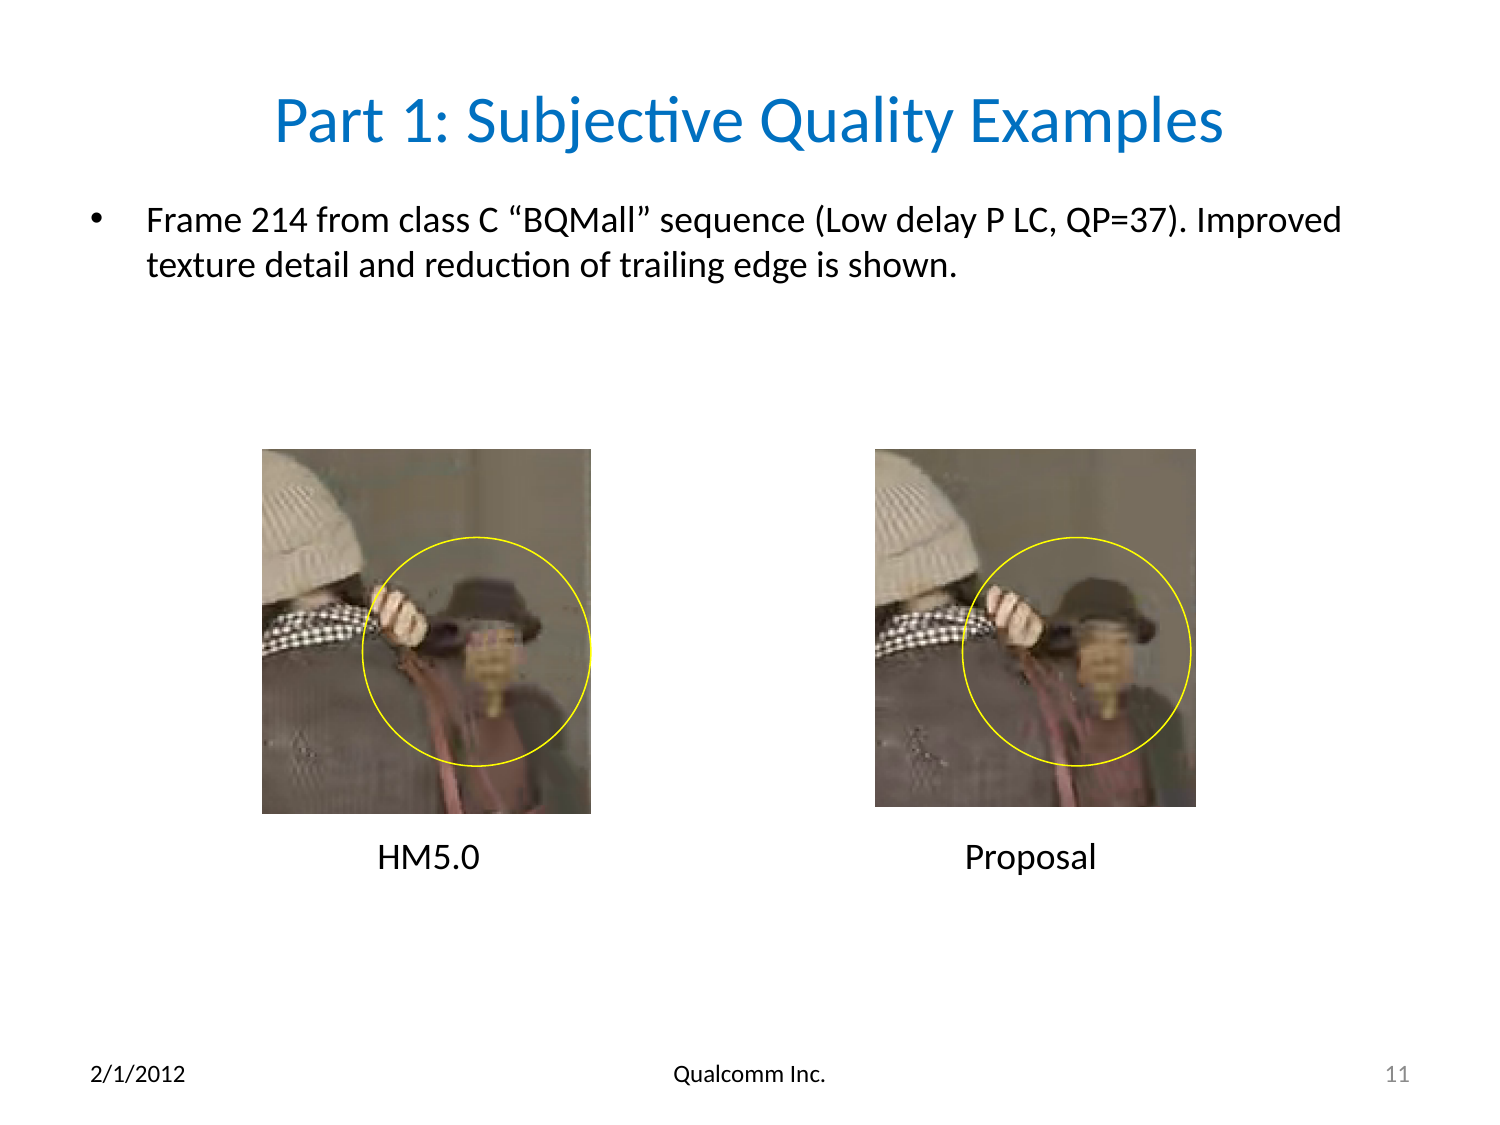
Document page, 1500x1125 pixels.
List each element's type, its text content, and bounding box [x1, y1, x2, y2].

list Frame 214 from class C “BQMall” sequence (Low delay P LC, QP=37). Improved texture detail and reduction of trailing edge is shown. [75, 187, 1425, 1005]
text_box HM5.0 [362, 824, 538, 885]
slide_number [75, 1042, 425, 1103]
slide_number 11 [1074, 1042, 1425, 1103]
footer Qualcomm Inc. [512, 1042, 988, 1103]
text_box Proposal [950, 824, 1125, 885]
picture [262, 449, 592, 814]
picture [874, 449, 1196, 807]
title Part 1: Subjective Quality Examples [75, 45, 1425, 187]
